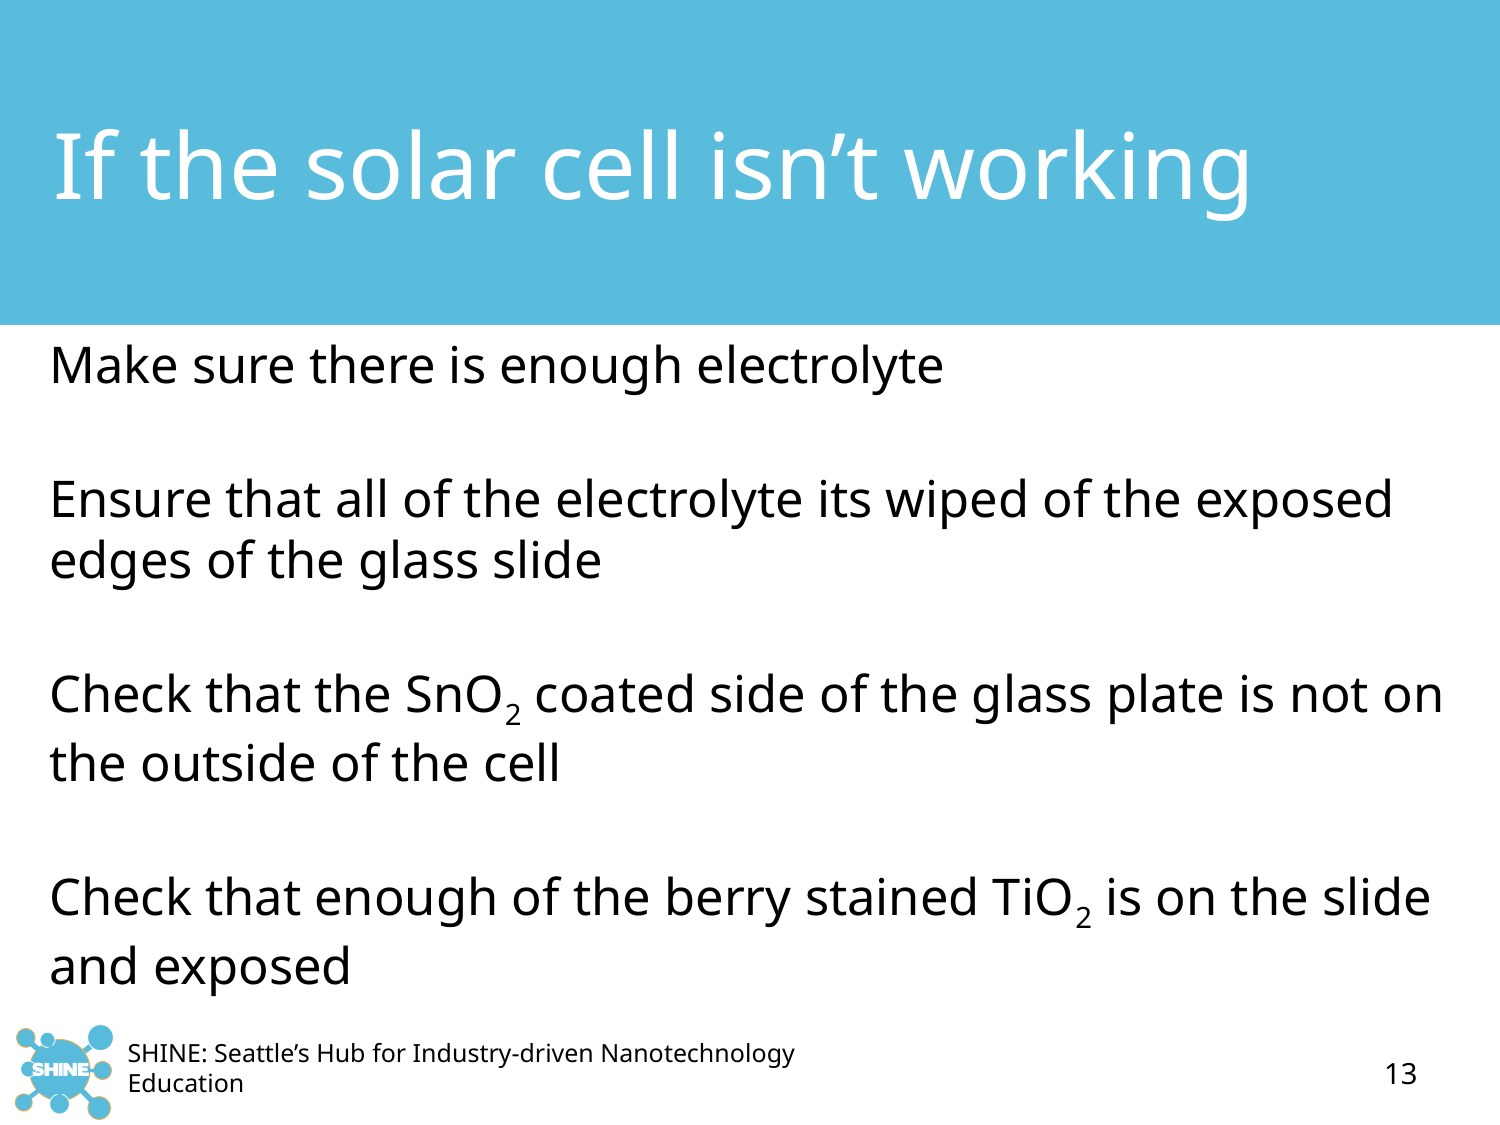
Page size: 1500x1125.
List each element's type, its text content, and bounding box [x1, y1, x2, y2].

title If the solar cell isn’t working [0, 0, 1500, 324]
picture [12, 1024, 116, 1120]
slide_number SHINE: Seattle’s Hub for Industry-driven Nanotechnology Education [119, 1037, 913, 1098]
text_box 13 [1369, 1040, 1445, 1100]
list Make sure there is enough electrolyte Ensure that all of the electrolyte its wiped of the exposed edges of the glass slide Check that the SnO2 coated side of the glass plate is not on the outside of the cell Check that enough of the berry stained TiO2 is on the slide and exposed [0, 324, 1500, 1005]
